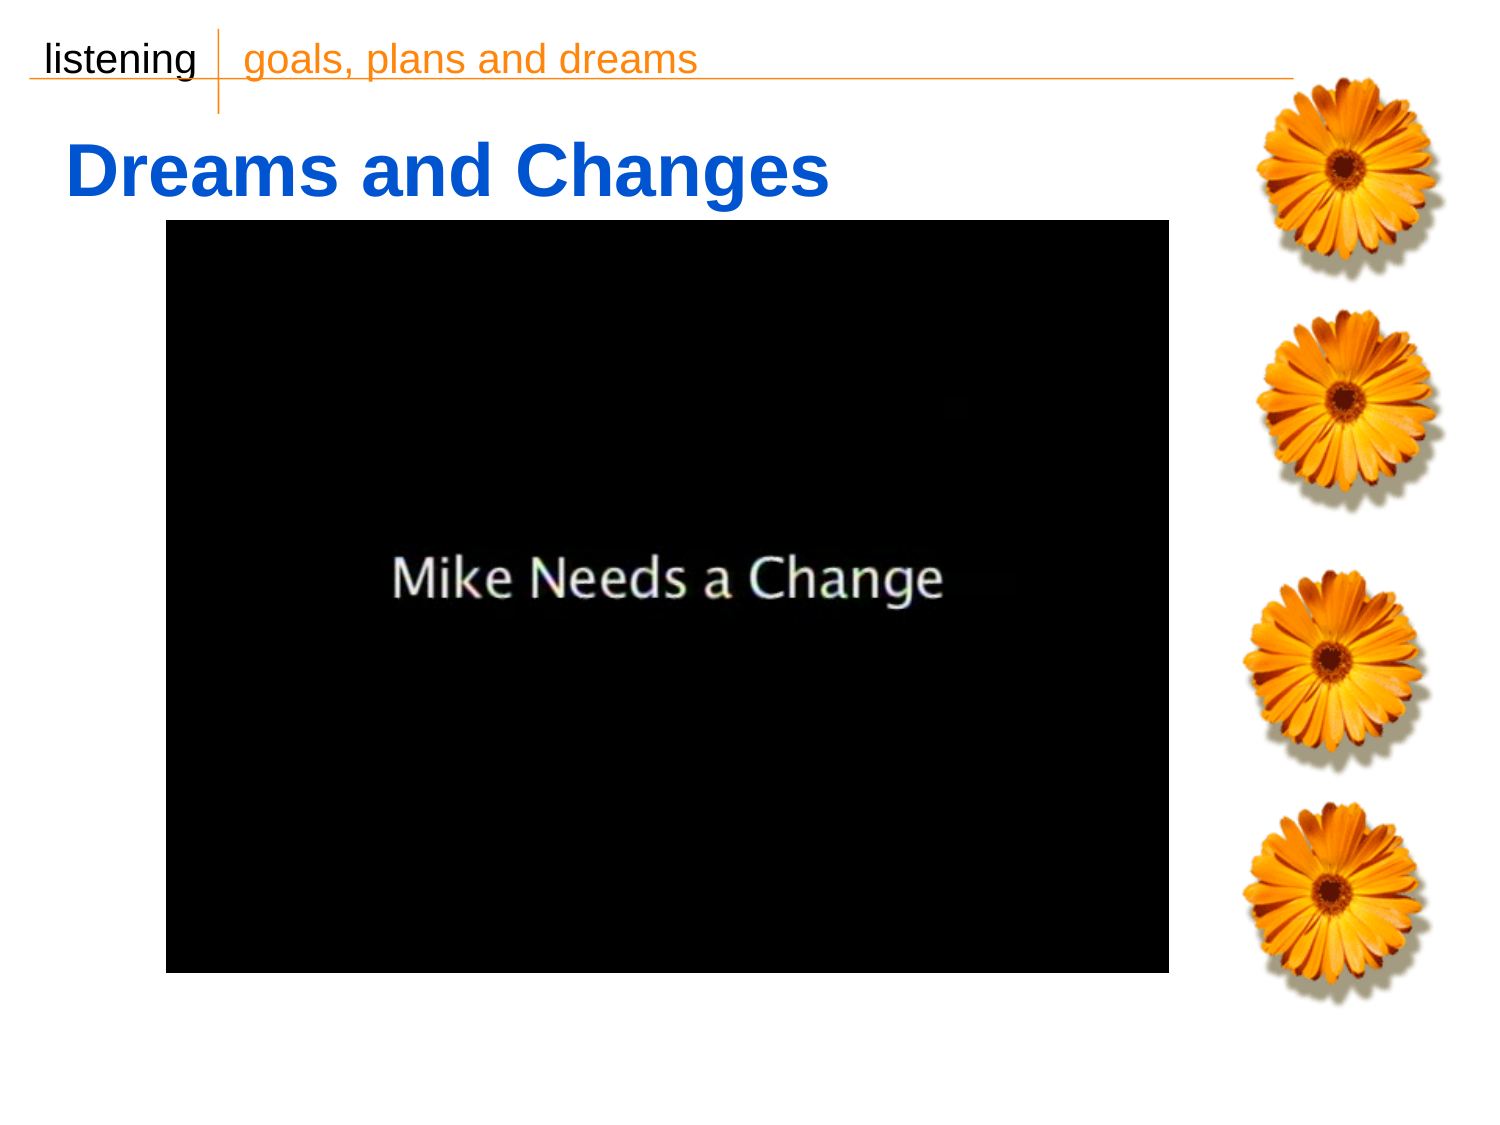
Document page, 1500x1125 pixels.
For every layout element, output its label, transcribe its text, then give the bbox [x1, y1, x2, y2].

title listening goals, plans and dreams [219, 28, 1170, 78]
title listening goals, plans and dreams [29, 28, 218, 78]
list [165, 220, 1170, 974]
list Dreams and Changes [29, 113, 1265, 256]
picture [0, 17, 1500, 1108]
